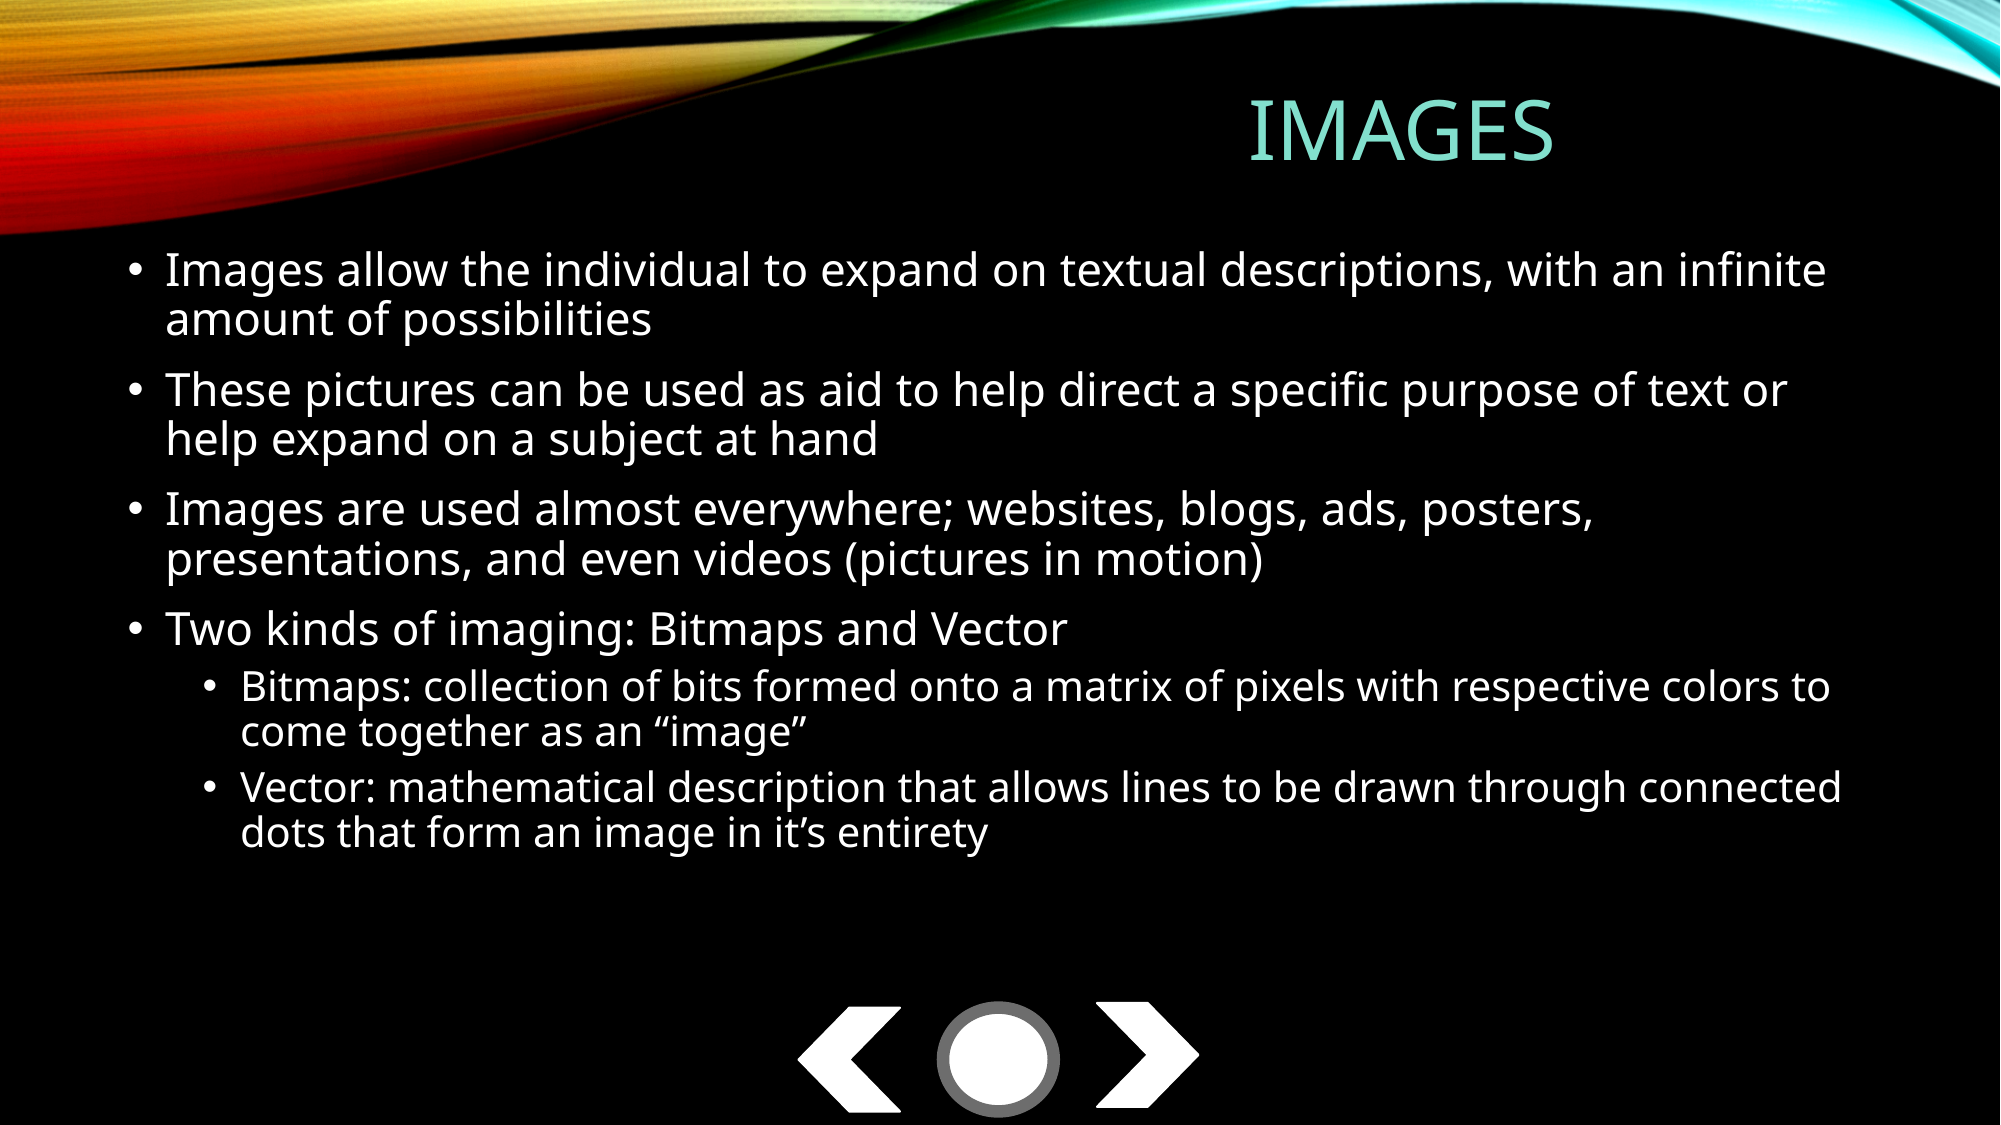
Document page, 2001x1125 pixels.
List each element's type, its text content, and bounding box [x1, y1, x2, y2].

text_box [1095, 1001, 1200, 1108]
text_box [941, 1006, 1055, 1113]
list Images allow the individual to expand on textual descriptions, with an infinite amount of possibilities These pictures can be used as aid to help direct a specific purpose of text or help expand on a subject at hand Images are used almost everywhere; websites, blogs, ads, posters, presentations, and even videos (pictures in motion) Two kinds of imaging: Bitmaps and Vector Bitmaps: collection of bits formed onto a matrix of pixels with respective colors to come together as an “image” Vector: mathematical description that allows lines to be drawn through connected dots that form an image in it’s entirety [112, 239, 1888, 900]
title Images [918, 27, 1572, 239]
text_box [797, 1006, 901, 1113]
picture [0, 0, 2000, 237]
